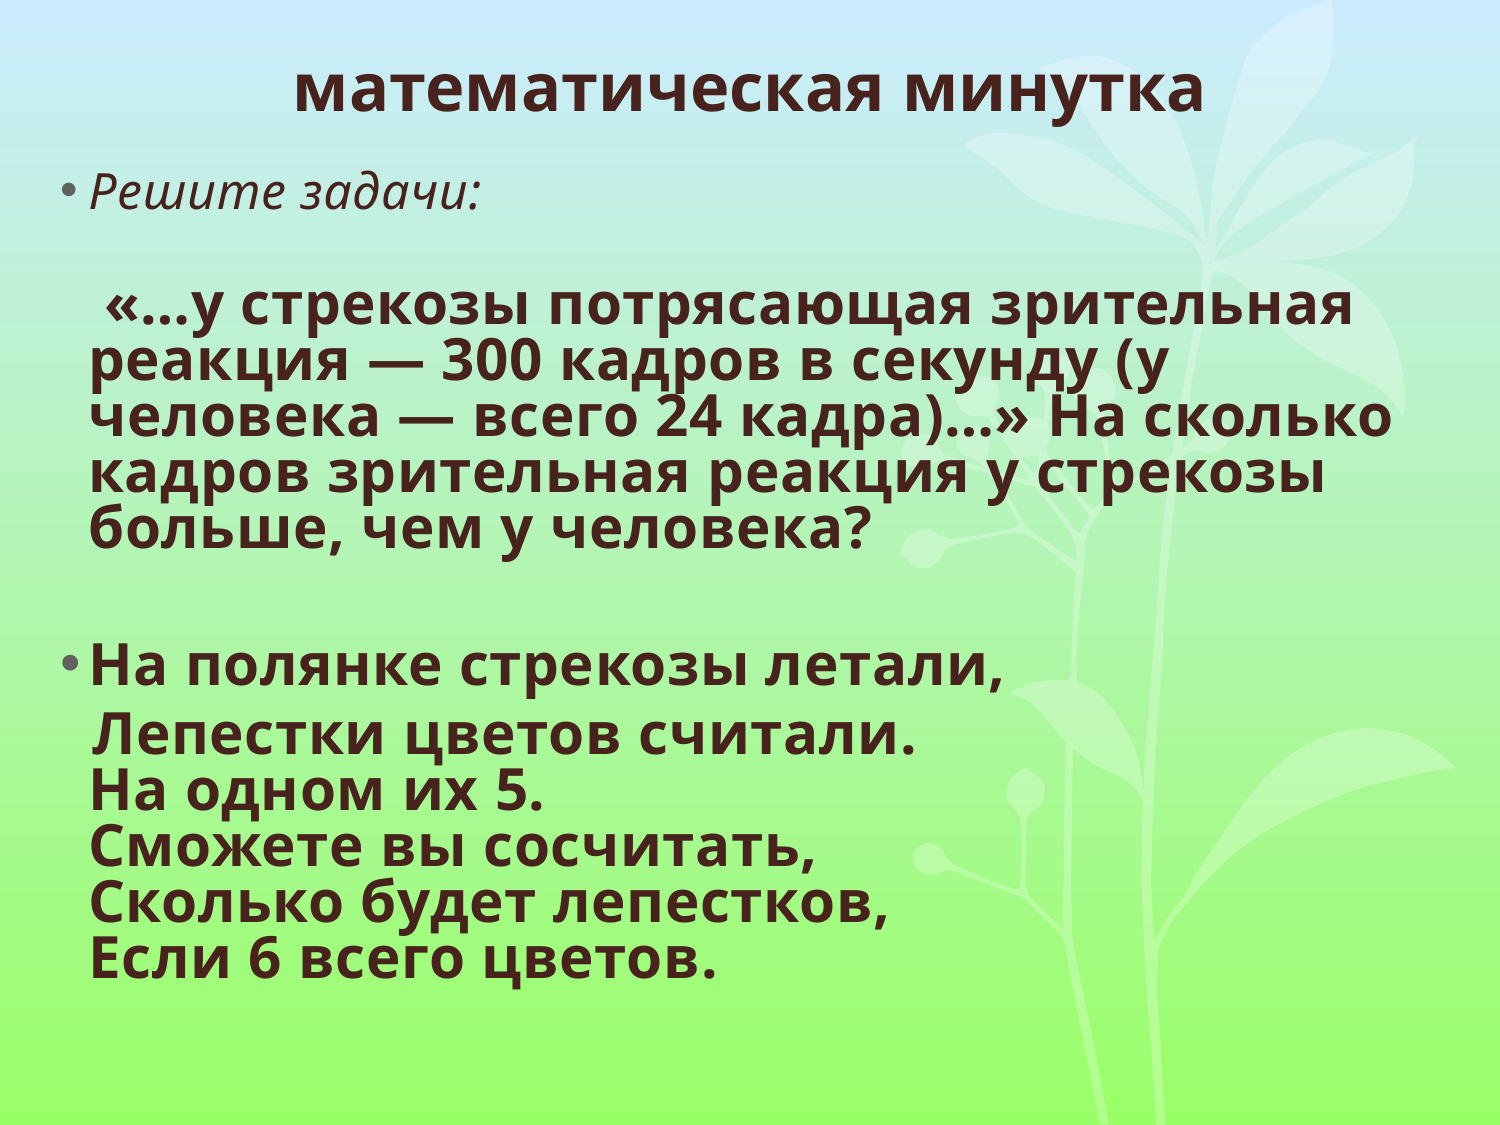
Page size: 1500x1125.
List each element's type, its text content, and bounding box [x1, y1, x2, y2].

list Решите задачи: «…у стрекозы потрясающая зрительная реакция — 300 кадров в секунду (у человека — всего 24 кадра)…» На сколько кадров зрительная реакция у стрекозы больше, чем у человека? На полянке стрекозы летали, Лепестки цветов считали. На одном их 5. Сможете вы сосчитать, Сколько будет лепестков, Если 6 всего цветов. [45, 164, 1455, 1125]
title математическая минутка [45, 37, 1455, 164]
